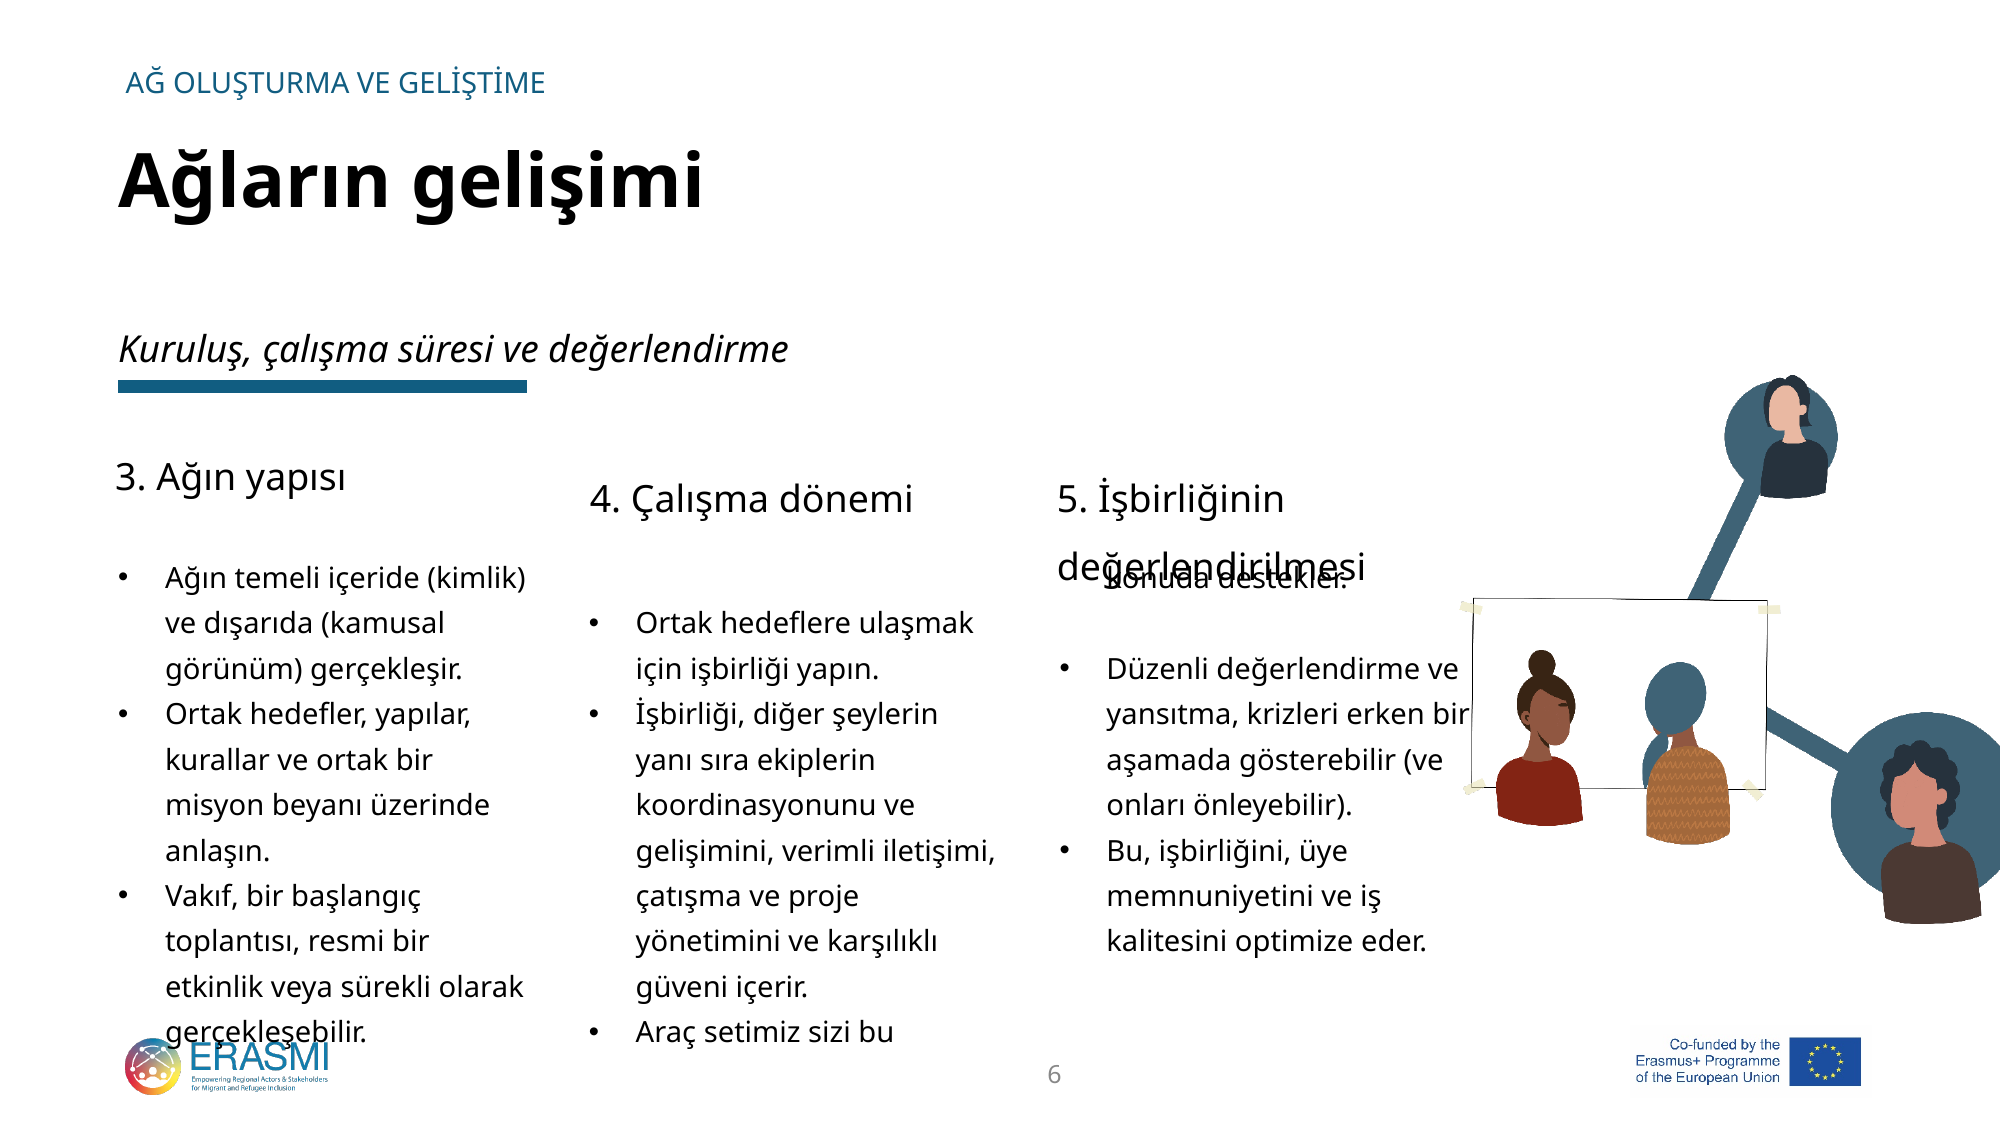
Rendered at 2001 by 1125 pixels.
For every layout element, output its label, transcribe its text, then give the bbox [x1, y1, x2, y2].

picture [1459, 375, 2000, 924]
picture [1630, 1025, 1872, 1098]
list Ağın temeli içeride (kimlik) ve dışarıda (kamusal görünüm) gerçekleşir. Ortak hedefler, yapılar, kurallar ve ortak bir misyon beyanı üzerinde anlaşın. Vakıf, bir başlangıç toplantısı, resmi bir etkinlik veya sürekli olarak gerçekleşebilir. Ortak hedeflere ulaşmak için işbirliği yapın. İşbirliği, diğer şeylerin yanı sıra ekiplerin koordinasyonunu ve gelişimini, verimli iletişimi, çatışma ve proje yönetimini ve karşılıklı güveni içerir. Araç setimiz sizi bu konuda destekler. Düzenli değerlendirme ve yansıtma, krizleri erken bir aşamada gösterebilir (ve onları önleyebilir). Bu, işbirliğini, üye memnuniyetini ve iş kalitesini optimize eder. [117, 548, 1472, 1061]
text_box 5. İşbirliğinin değerlendirilmesi [1042, 445, 1453, 596]
title Ağların gelişimi [117, 138, 1472, 297]
text_box 3. Ağın yapısı [100, 445, 493, 506]
picture [118, 1061, 332, 1098]
text_box 4. Çalışma dönemi [574, 445, 936, 528]
text_box [117, 188, 1299, 262]
list Kuruluş, çalışma süresi ve değerlendirme [117, 311, 843, 371]
